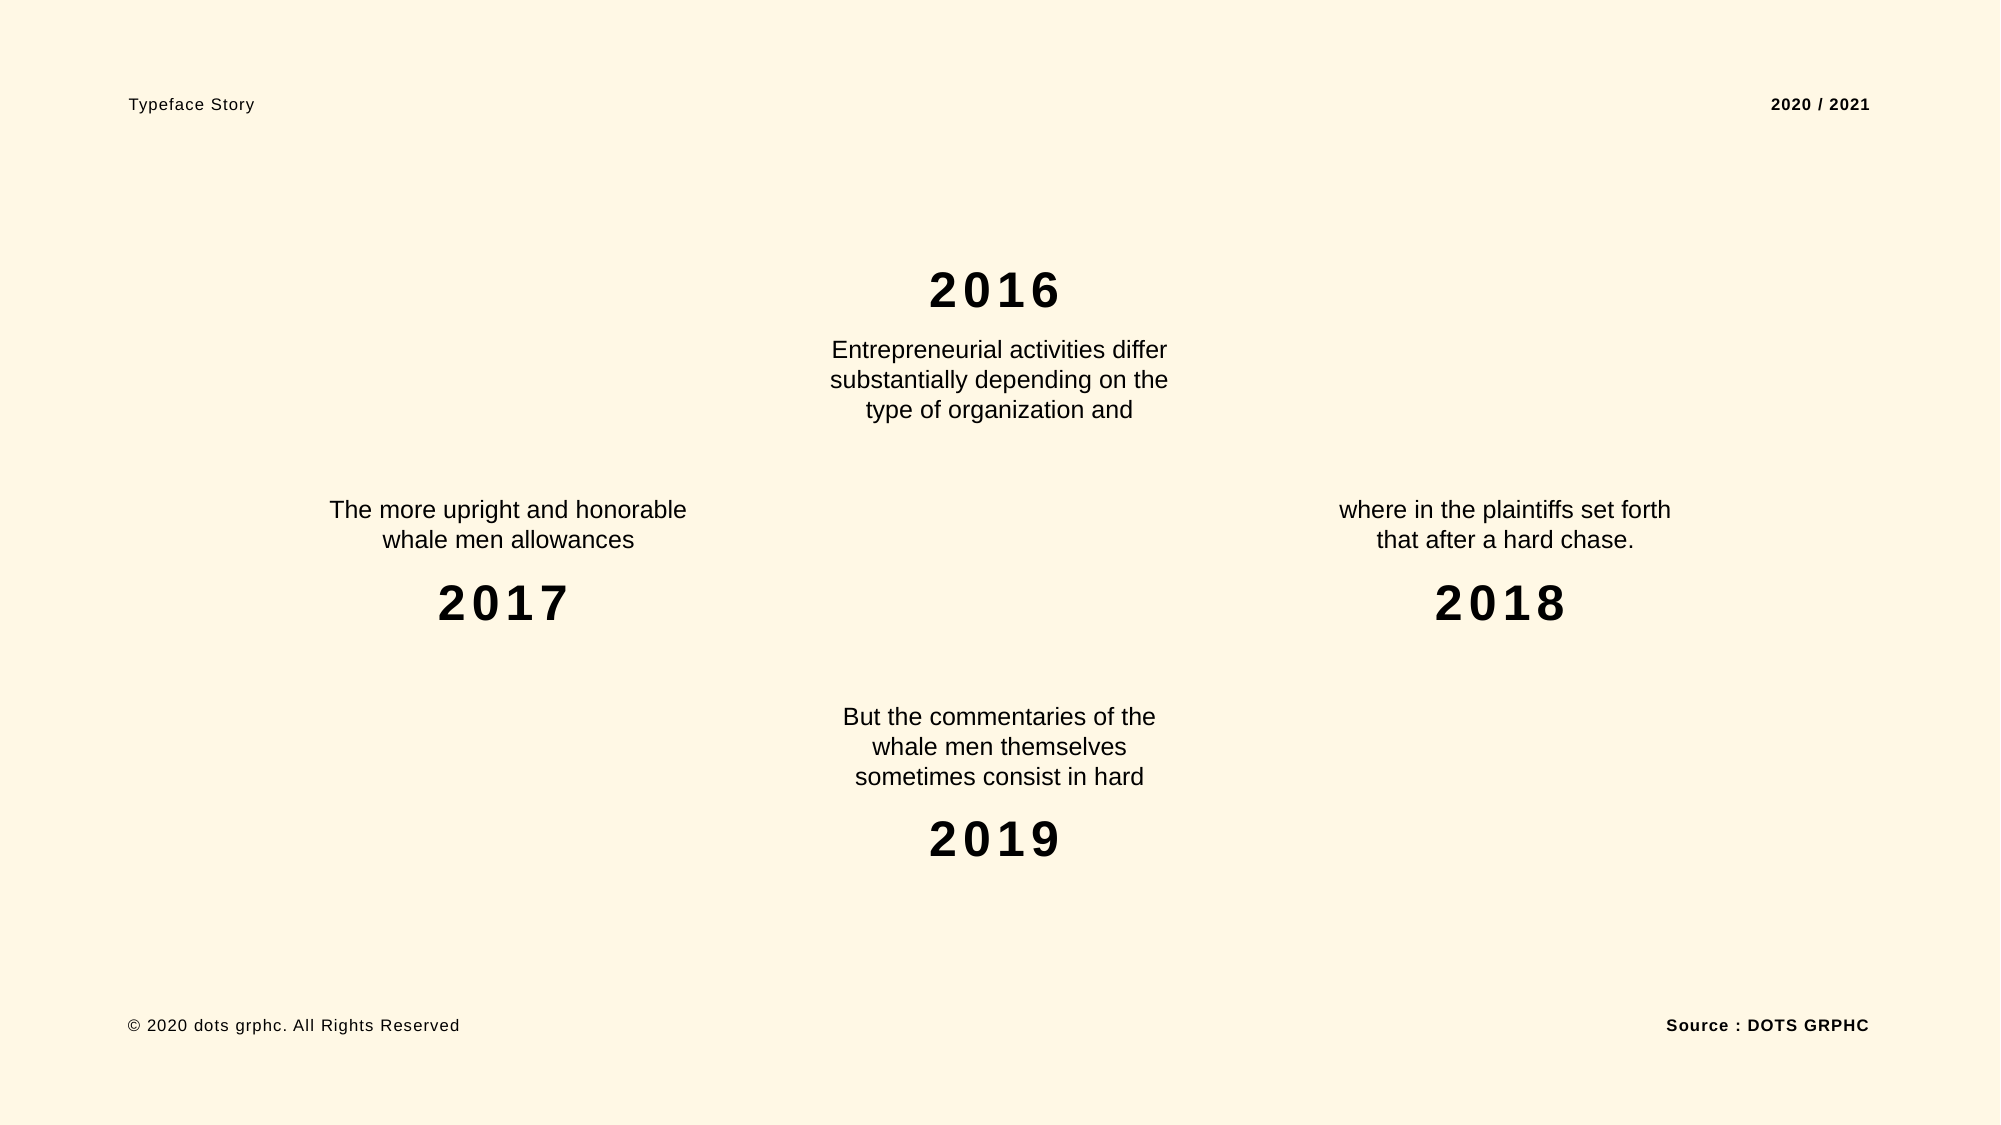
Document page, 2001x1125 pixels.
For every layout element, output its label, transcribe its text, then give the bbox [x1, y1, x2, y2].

text_box 2018 [1427, 562, 1585, 638]
text_box But the commentaries of the whale men themselves sometimes consist in hard [816, 692, 1184, 798]
text_box 2016 [921, 250, 1079, 326]
text_box 2017 [430, 562, 588, 638]
text_box 2019 [921, 798, 1079, 874]
text_box © 2020 dots grphc. All Rights Reserved [113, 1007, 490, 1043]
text_box where in the plaintiffs set forth that after a hard chase. [1321, 486, 1690, 561]
text_box The more upright and honorable whale men allowances [310, 486, 708, 561]
text_box 2020 / 2021 [1688, 86, 1885, 122]
text_box Entrepreneurial activities differ substantially depending on the type of organization and [816, 326, 1184, 431]
text_box Source : DOTS GRPHC [1538, 1007, 1884, 1042]
text_box Typeface Story [72, 86, 311, 122]
